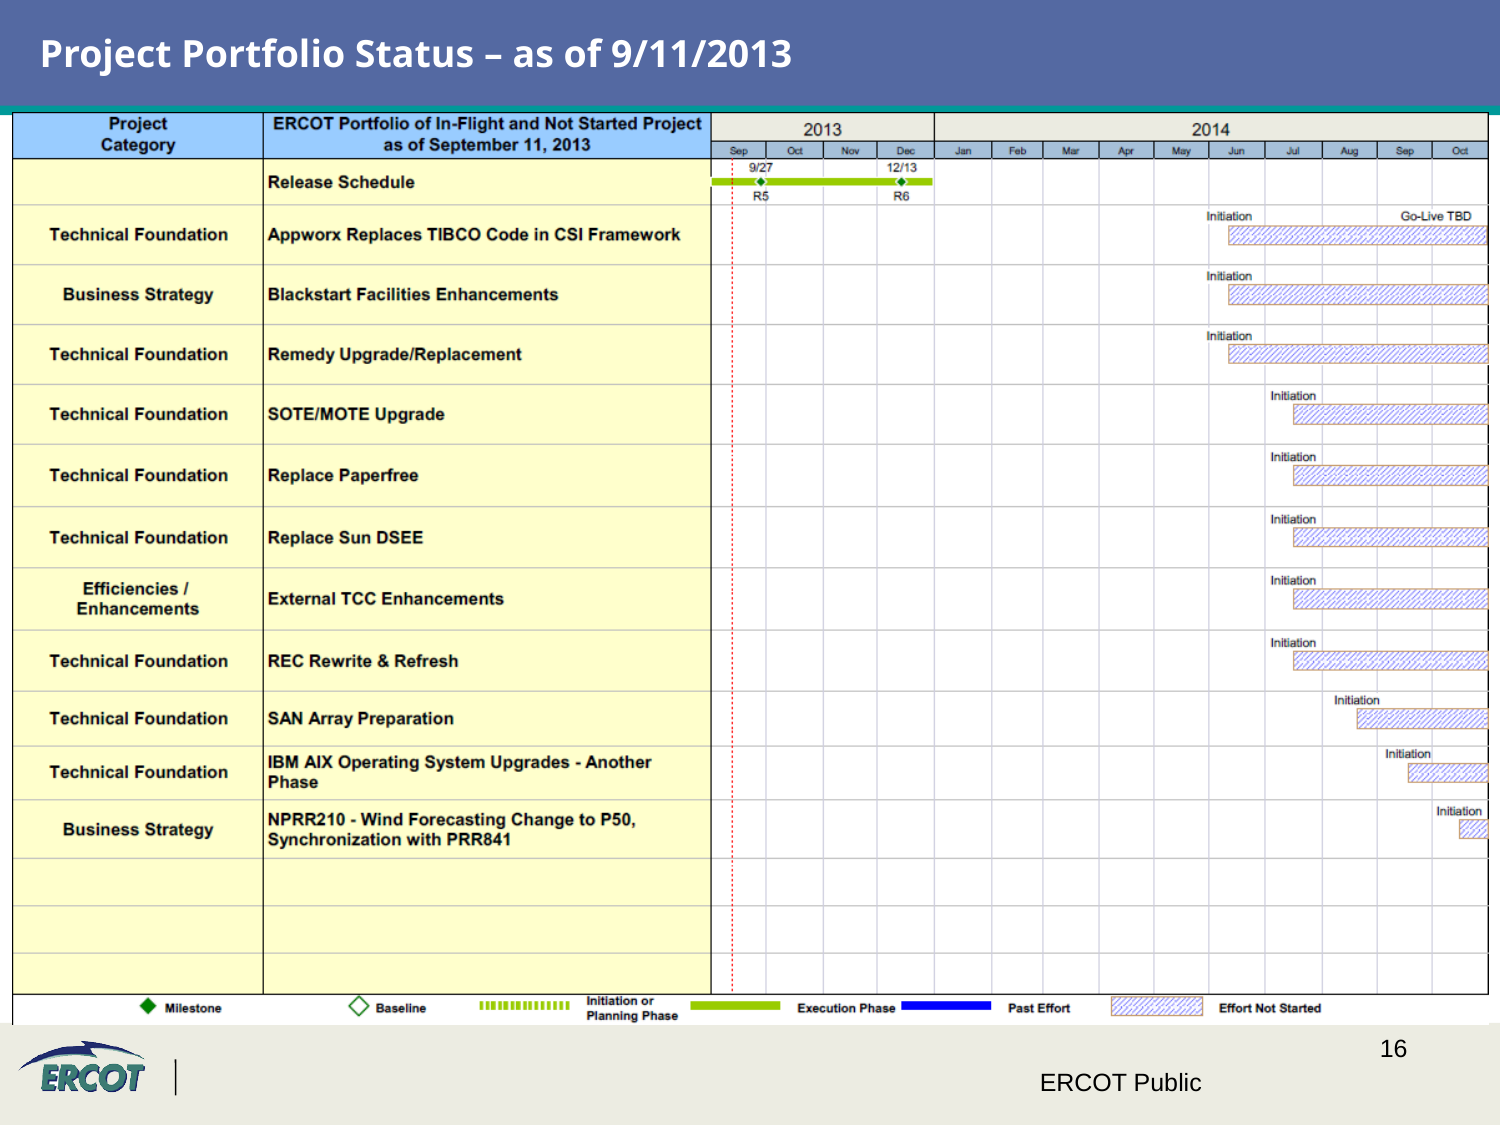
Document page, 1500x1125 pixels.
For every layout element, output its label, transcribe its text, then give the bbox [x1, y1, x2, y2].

footer ERCOT Public [1025, 1059, 1438, 1125]
picture [12, 112, 1489, 1026]
text_box Project Portfolio Status – as of 9/11/2013 [24, 30, 1163, 106]
picture [10, 1031, 151, 1111]
